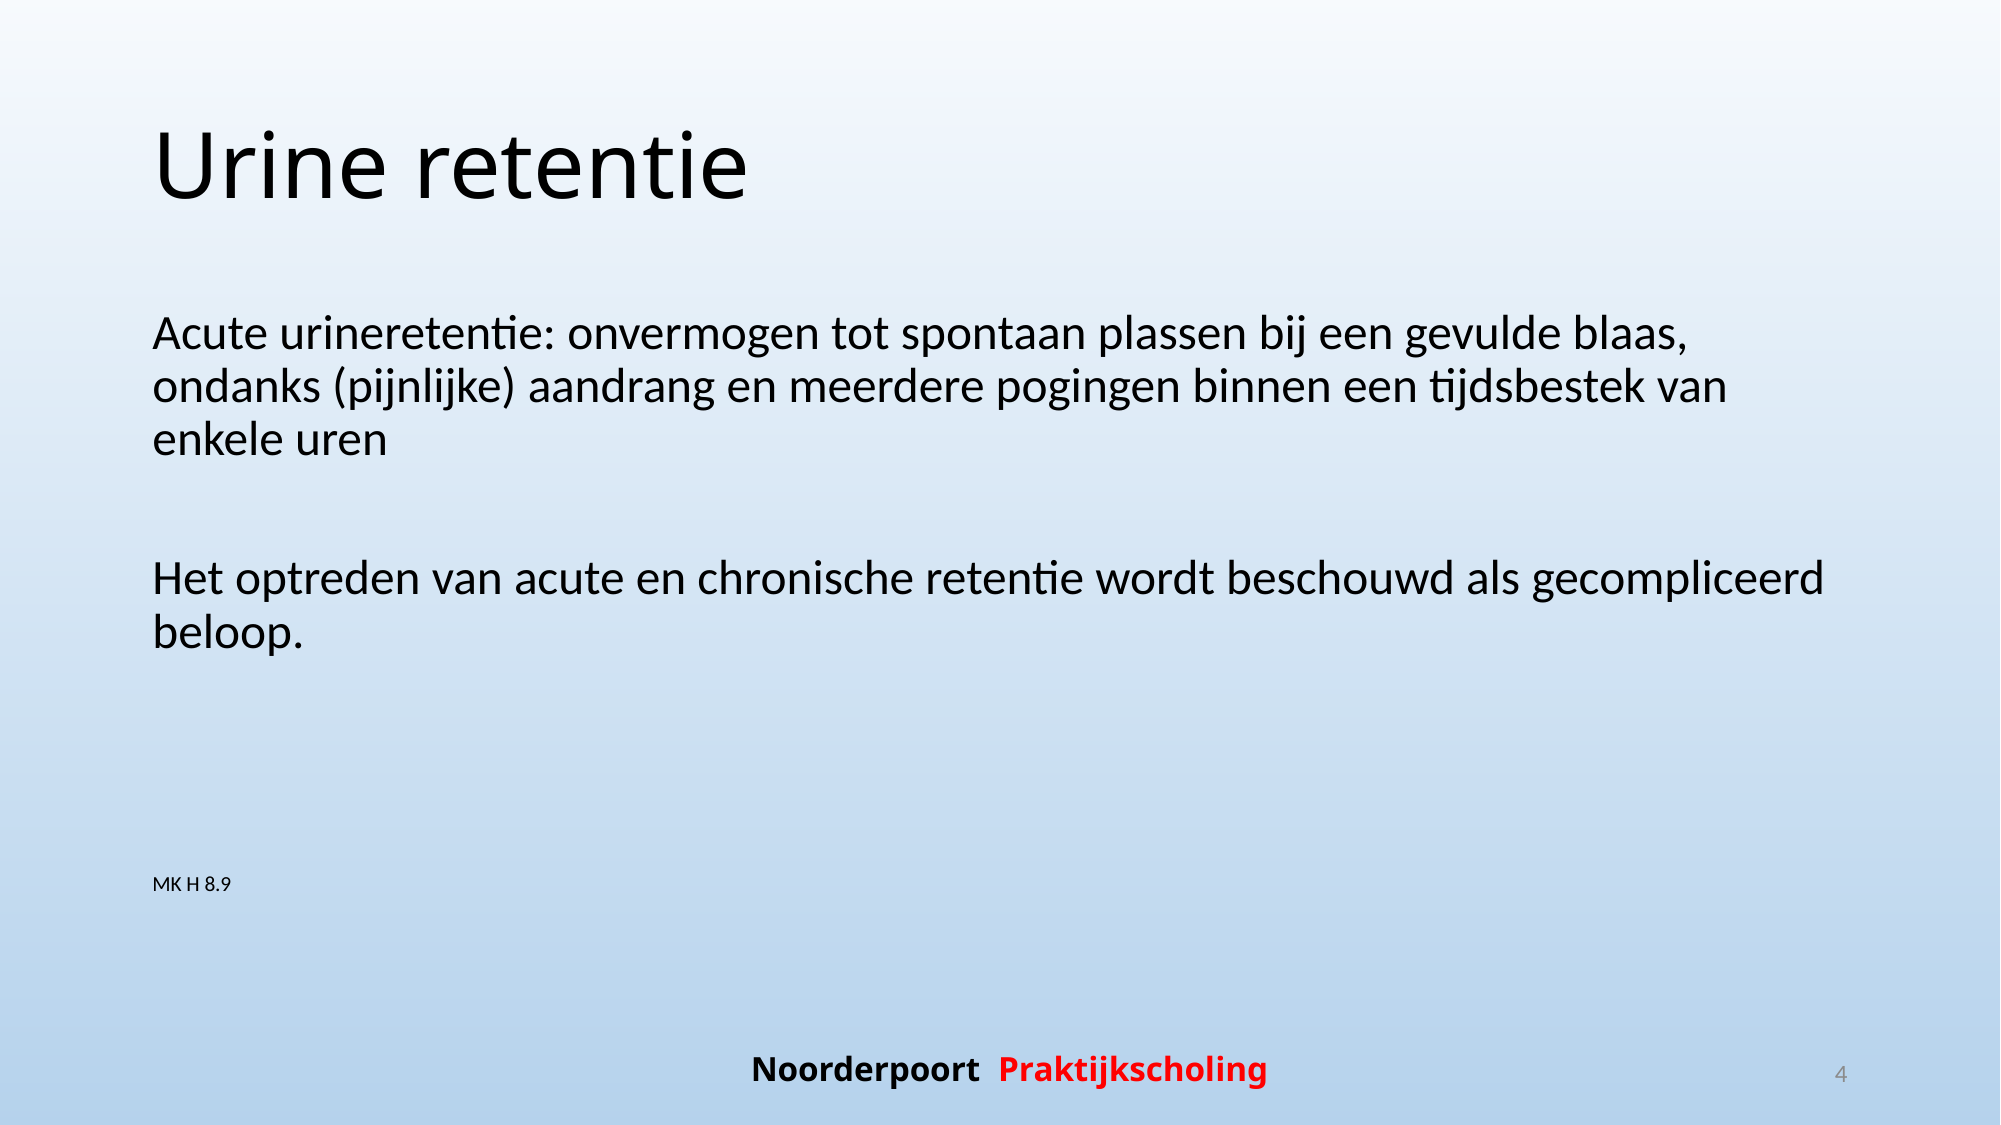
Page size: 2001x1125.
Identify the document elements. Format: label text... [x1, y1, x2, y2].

title Urine retentie [137, 59, 1863, 278]
text_box Acute urineretentie: onvermogen tot spontaan plassen bij een gevulde blaas, ondanks (pijnlijke) aandrang en meerdere pogingen binnen een tijdsbestek van enkele uren Het optreden van acute en chronische retentie wordt beschouwd als gecompliceerd beloop. MK H 8.9 [137, 299, 1863, 907]
footer Noorderpoort Praktijkscholing [249, 1038, 1770, 1099]
slide_number 4 [1412, 1042, 1863, 1103]
